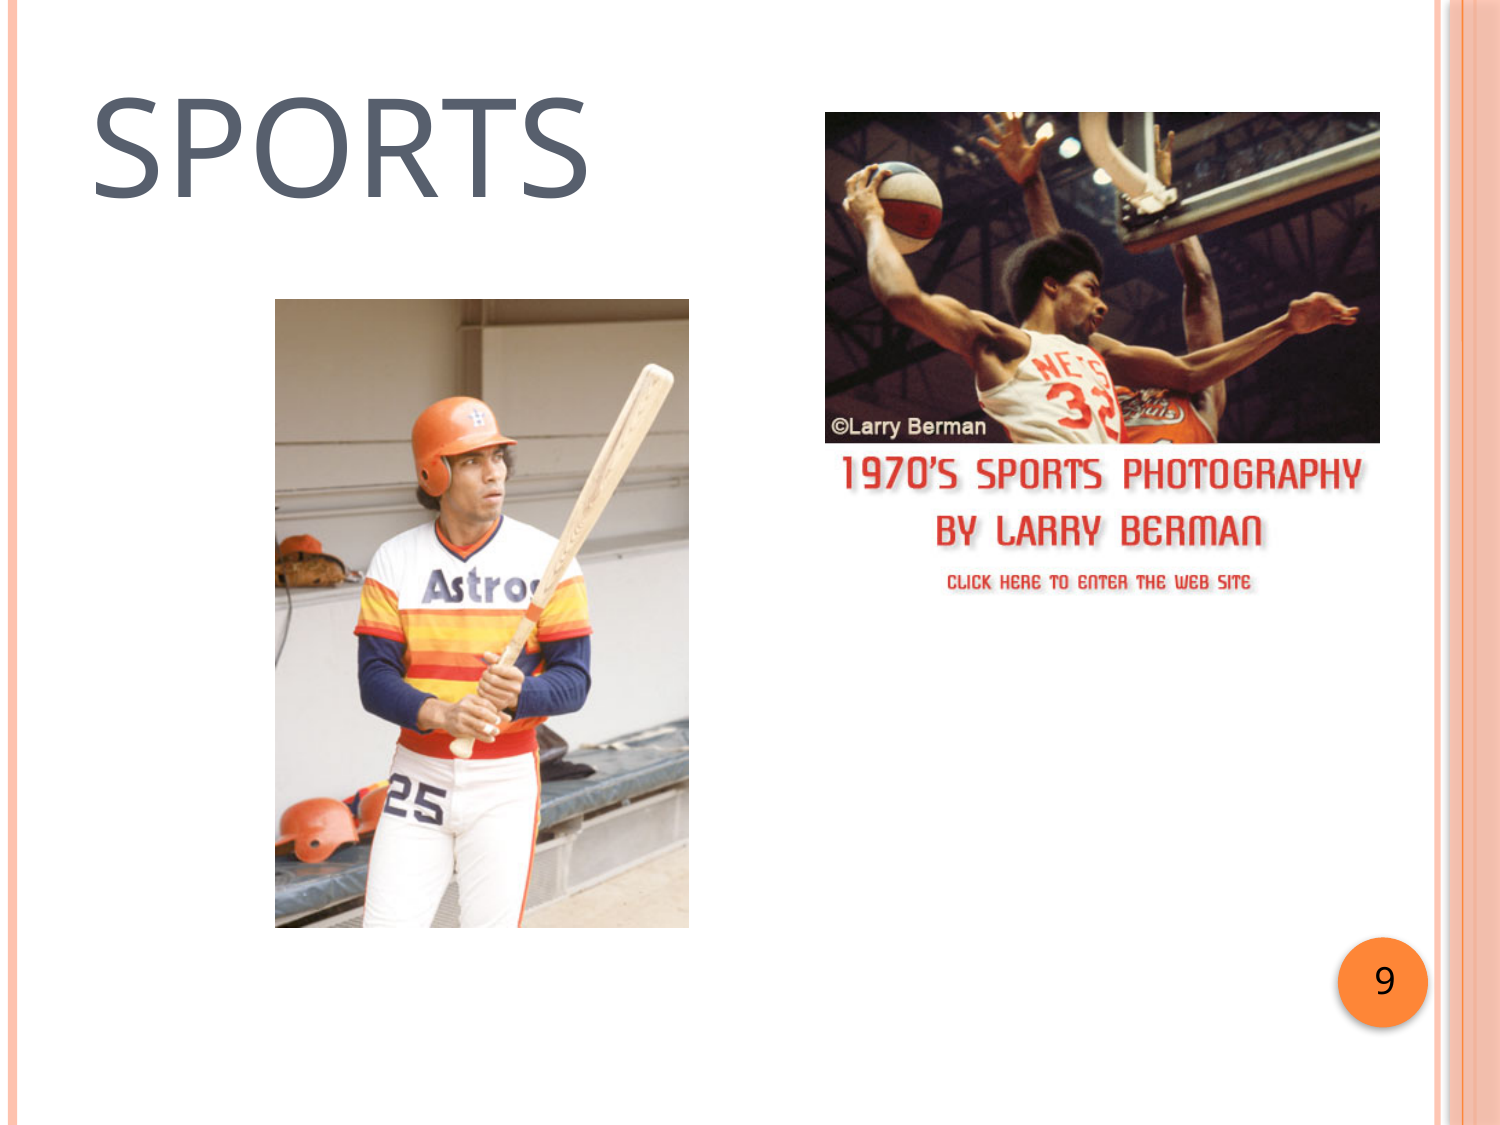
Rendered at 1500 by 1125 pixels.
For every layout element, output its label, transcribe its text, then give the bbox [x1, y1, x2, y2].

text_box 9 [1349, 949, 1413, 1010]
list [824, 111, 1381, 609]
picture [274, 299, 690, 929]
title Sports [75, 45, 1300, 233]
